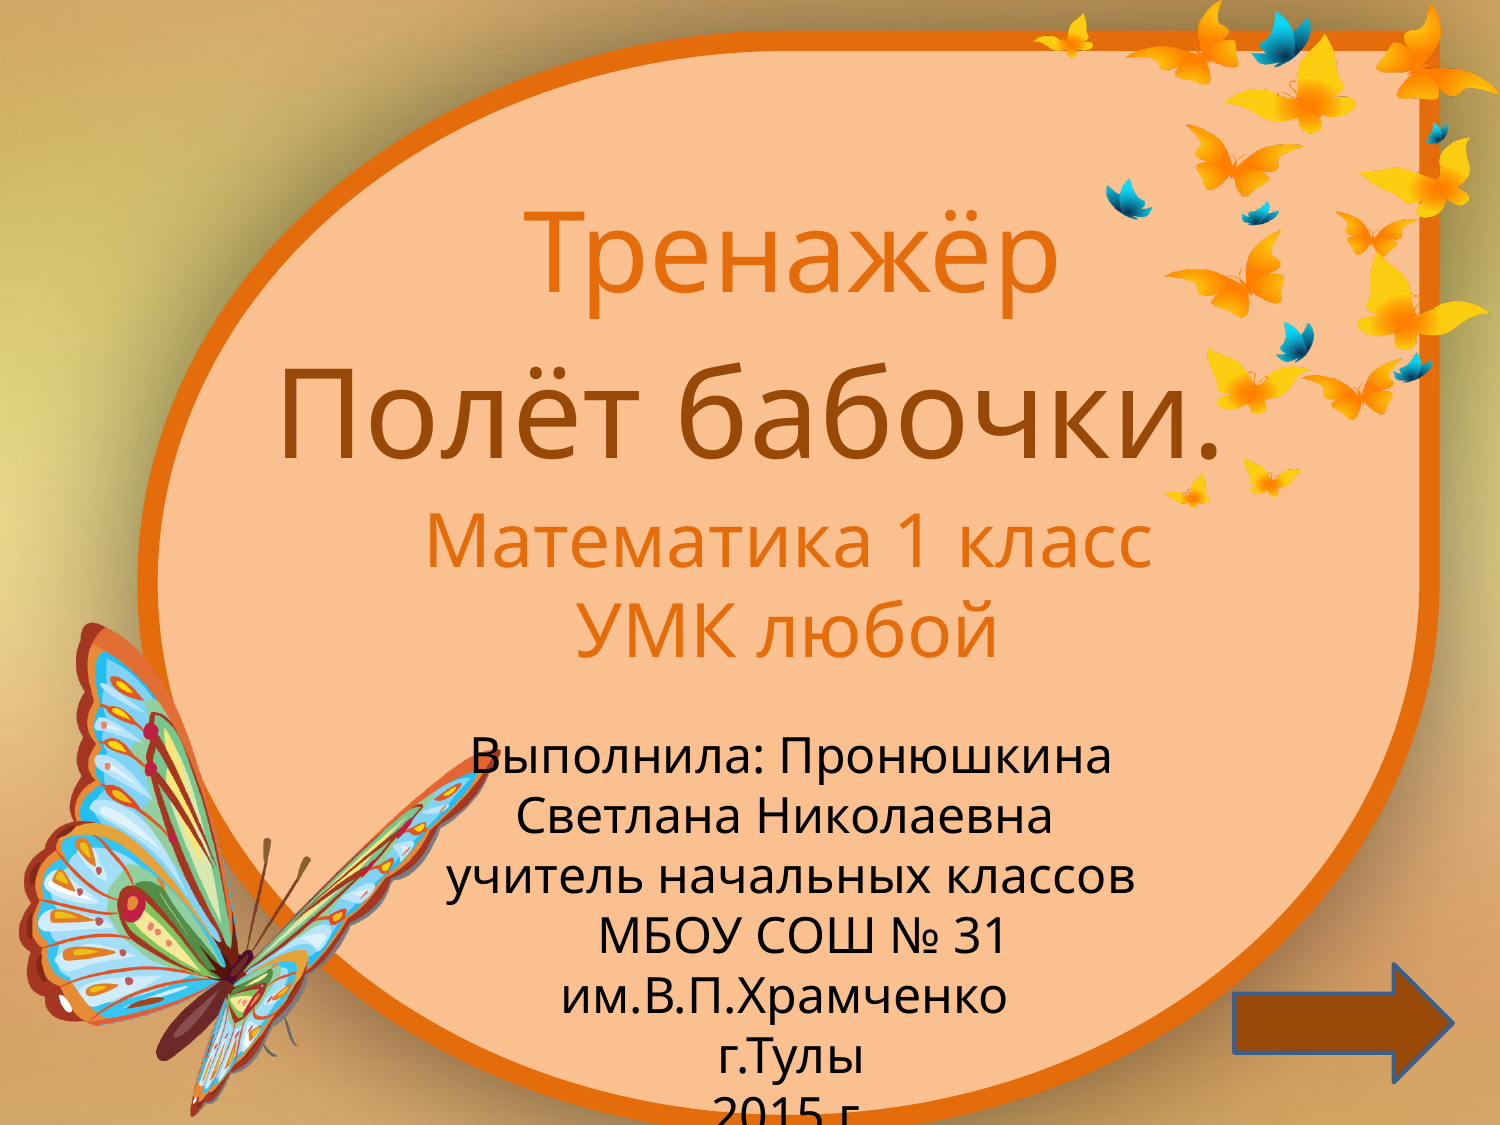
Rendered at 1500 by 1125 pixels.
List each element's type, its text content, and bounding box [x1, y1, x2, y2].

text_box Тренажёр [508, 172, 1028, 323]
text_box [1232, 962, 1455, 1085]
text_box Выполнила: Пронюшкина Светлана Николаевна учитель начальных классов МБОУ СОШ № 31 им.В.П.Храмченко г.Тулы 2015 г. [507, 715, 1199, 1125]
picture [0, 0, 1500, 1125]
text_box Математика 1 класс УМК любой [145, 38, 1432, 1002]
text_box Полёт бабочки. [230, 326, 1028, 491]
